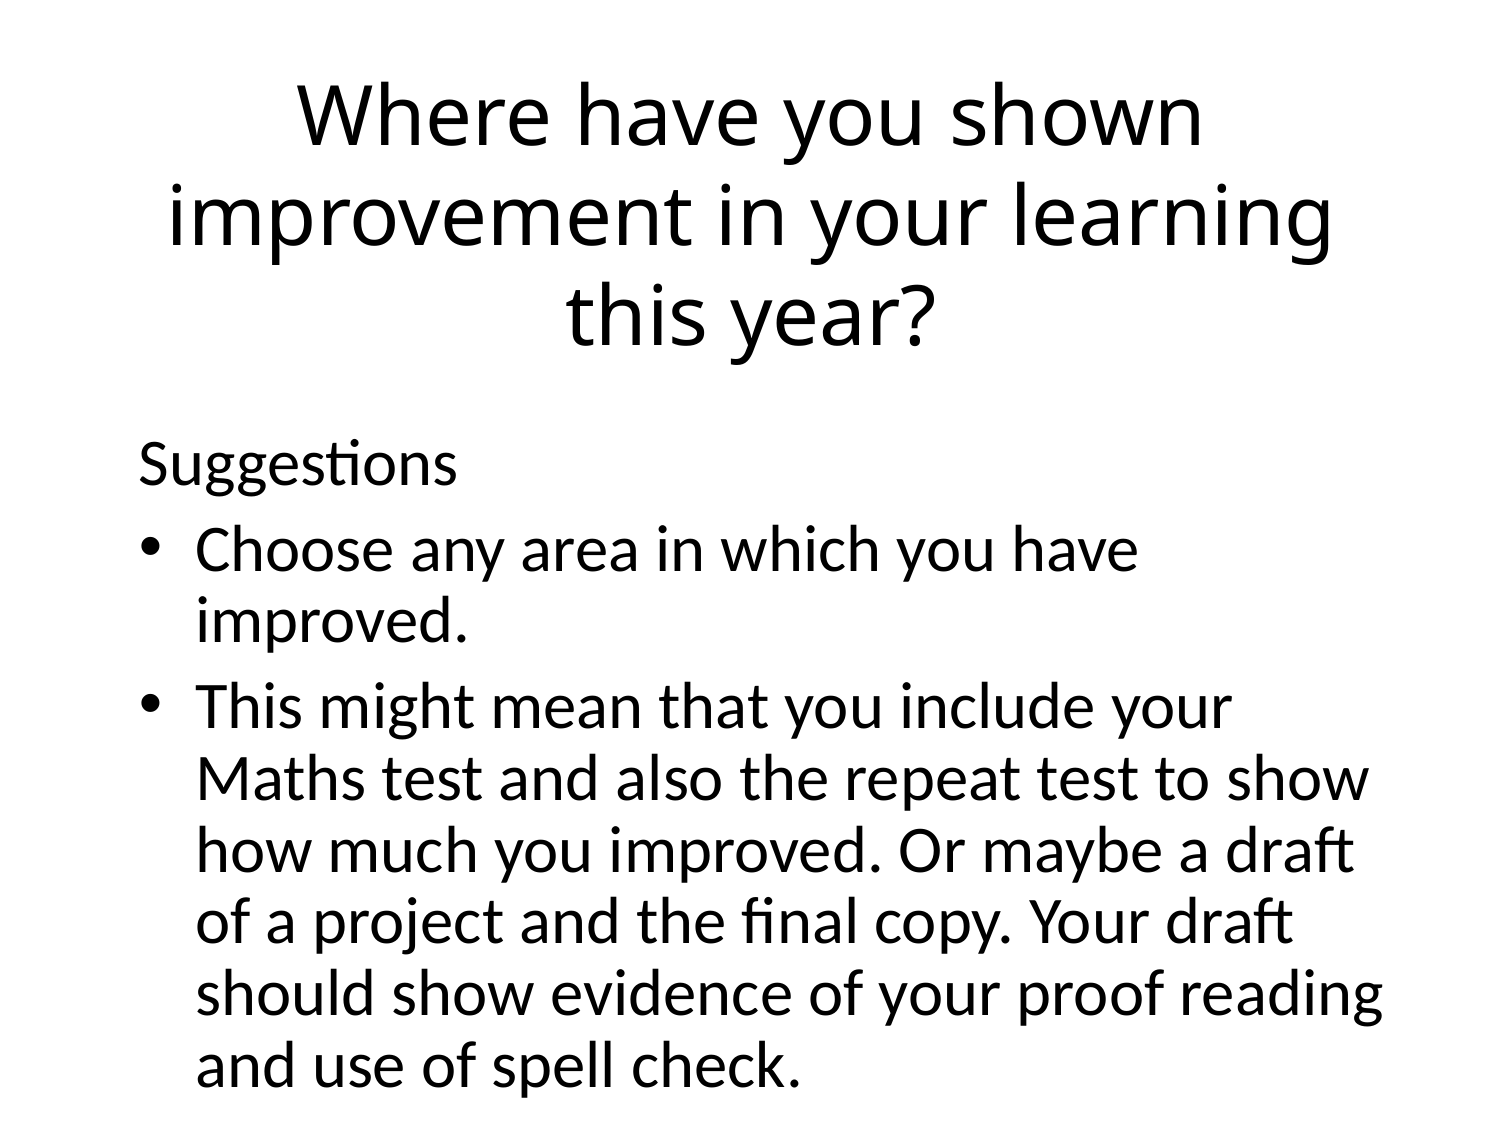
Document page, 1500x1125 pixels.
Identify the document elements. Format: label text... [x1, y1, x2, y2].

text_box Where have you shown improvement in your learning this year? [76, 54, 1427, 398]
text_box Suggestions Choose any area in which you have improved. This might mean that you include your Maths test and also the repeat test to show how much you improved. Or maybe a draft of a project and the final copy. Your draft should show evidence of your proof reading and use of spell check. [123, 420, 1402, 1076]
